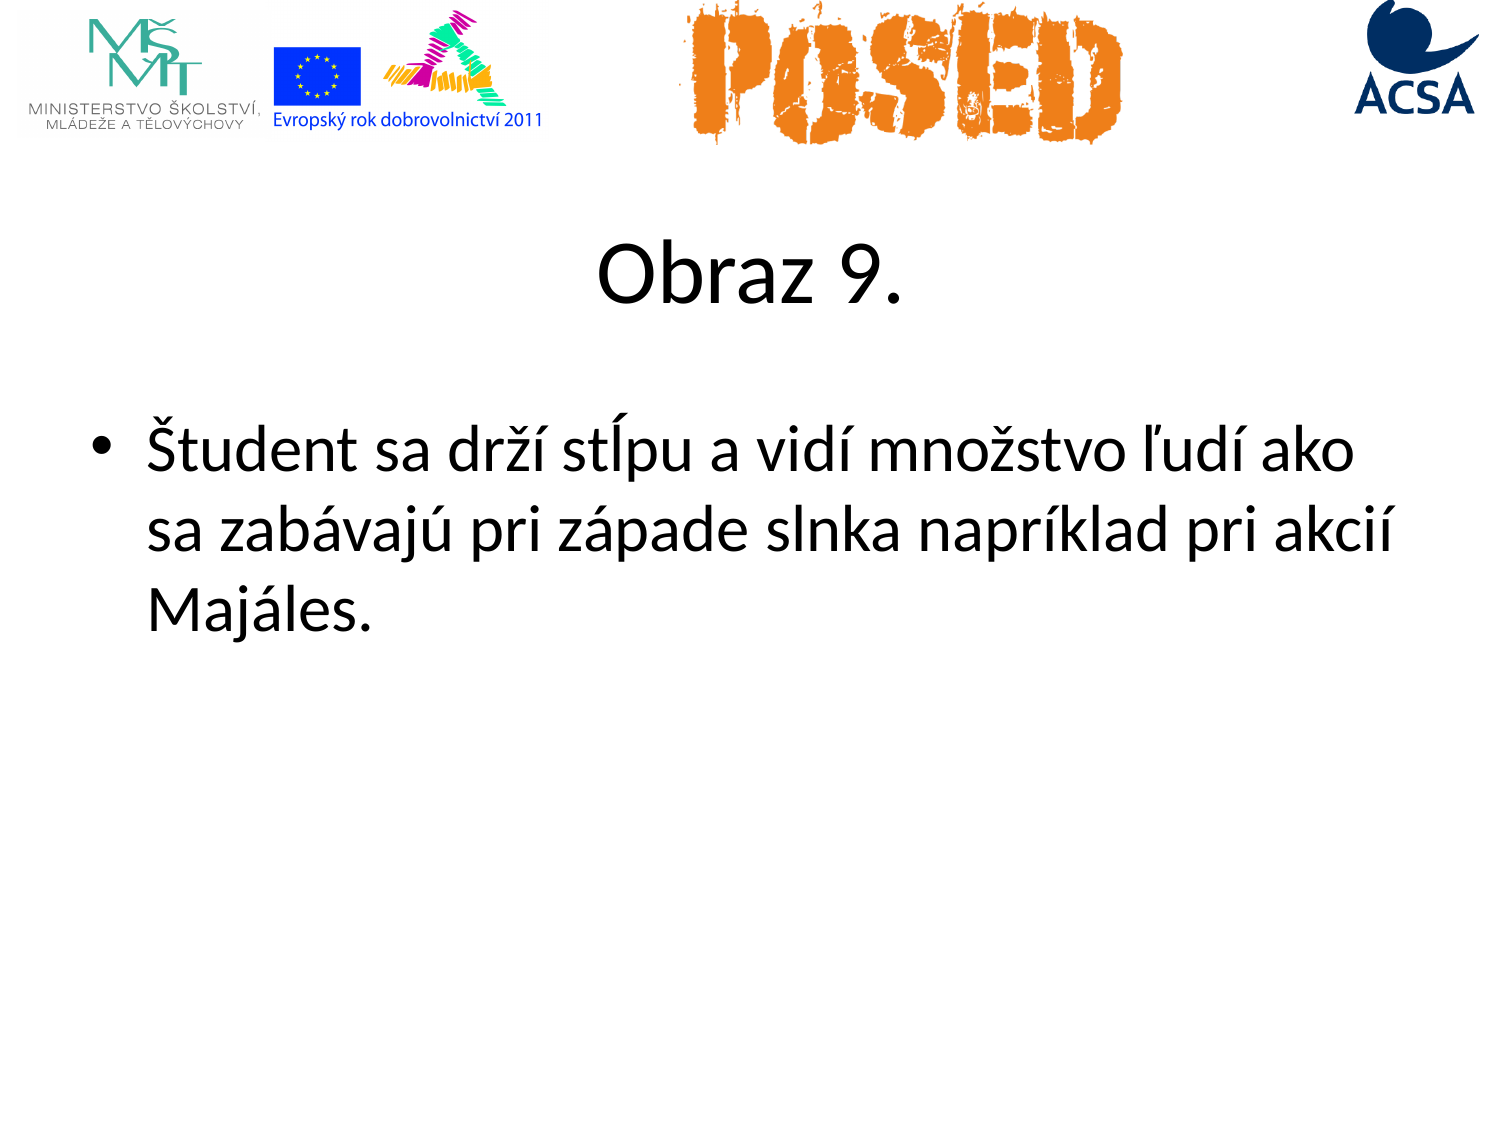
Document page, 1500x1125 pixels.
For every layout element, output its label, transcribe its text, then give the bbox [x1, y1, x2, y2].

picture [679, 0, 1123, 145]
picture [1354, 0, 1479, 114]
list Študent sa drží stĺpu a vidí množstvo ľudí ako sa zabávajú pri západe slnka napríklad pri akcií Majáles. [75, 397, 1425, 1005]
picture [17, 0, 549, 142]
title Obraz 9. [76, 172, 1427, 361]
